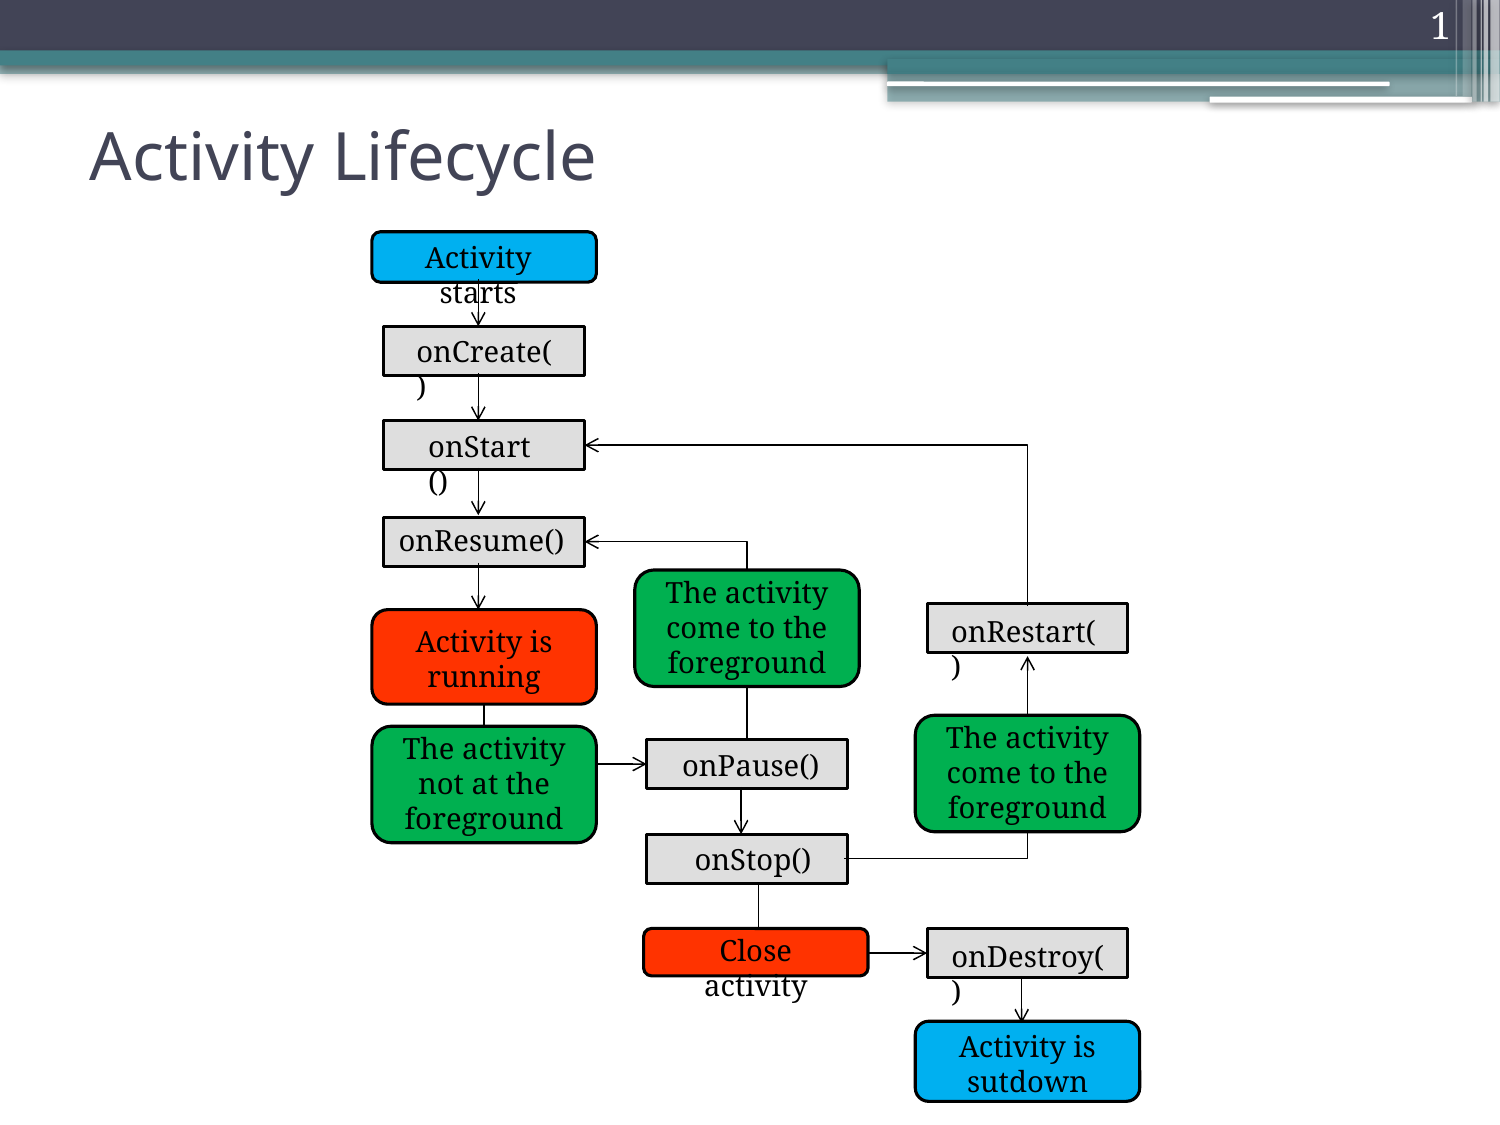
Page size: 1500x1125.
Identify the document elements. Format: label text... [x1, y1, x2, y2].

text_box [645, 738, 718, 790]
text_box [913, 1019, 1015, 1103]
text_box onStart() [413, 420, 555, 506]
slide_number 1 [1341, 0, 1466, 61]
text_box Close activity [655, 925, 806, 1011]
text_box [585, 824, 598, 843]
text_box [483, 419, 586, 471]
text_box [926, 602, 1027, 653]
text_box onPause() [667, 739, 837, 790]
text_box [370, 608, 528, 706]
text_box The activity come to the foreground [1035, 712, 1128, 832]
text_box [926, 927, 1129, 979]
text_box [370, 726, 383, 843]
text_box [645, 833, 758, 885]
text_box [479, 608, 559, 615]
text_box The activity not at the foreground [383, 723, 585, 843]
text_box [566, 559, 718, 723]
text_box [725, 303, 887, 748]
text_box [1035, 715, 1142, 834]
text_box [808, 834, 878, 1004]
text_box onRestart() [936, 605, 1119, 691]
title Activity Lifecycle [75, 66, 1425, 242]
text_box Activity starts [371, 231, 585, 317]
text_box [382, 516, 476, 568]
text_box Activity is sutdown [927, 1021, 1128, 1106]
text_box Activity is running [383, 615, 559, 701]
text_box onResume() [383, 515, 585, 565]
text_box onStop() [679, 834, 805, 884]
text_box onDestroy() [936, 930, 1128, 1016]
text_box [377, 230, 598, 284]
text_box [844, 655, 1028, 859]
text_box onCreate() [401, 326, 567, 411]
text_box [535, 652, 596, 816]
text_box [1026, 1019, 1142, 1103]
text_box [1028, 602, 1129, 654]
text_box [483, 325, 586, 377]
text_box [382, 419, 473, 471]
text_box [642, 926, 655, 978]
text_box [382, 325, 473, 377]
